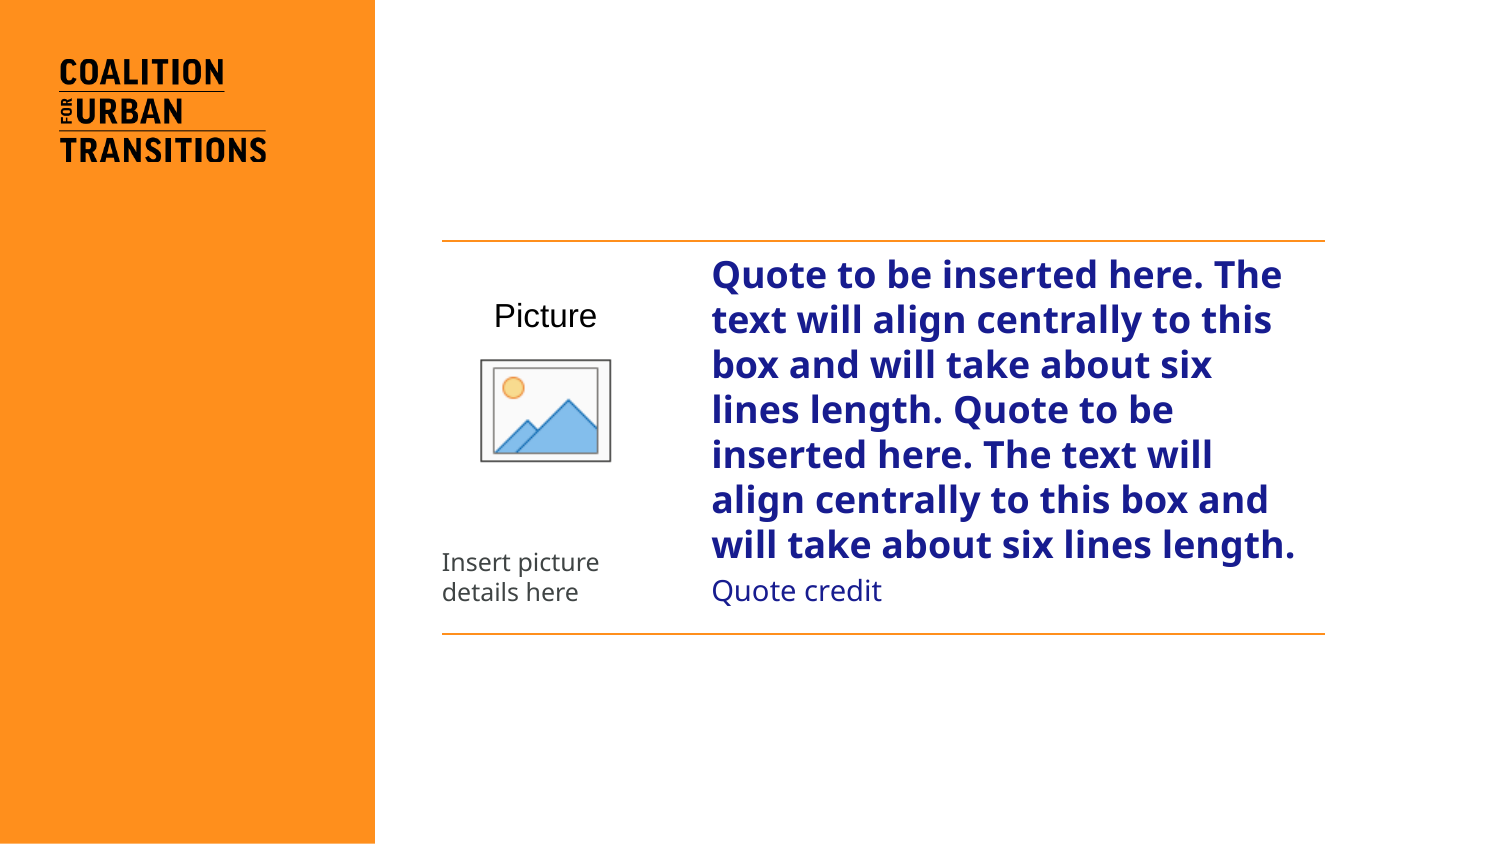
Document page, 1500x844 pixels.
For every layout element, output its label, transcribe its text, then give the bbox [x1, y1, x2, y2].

list Quote credit [696, 564, 1186, 607]
picture [442, 287, 649, 535]
list Quote to be inserted here. The text will align centrally to this box and will take about six lines length. Quote to be inserted here. The text will align centrally to this box and will take about six lines length. [696, 261, 1325, 555]
list Insert picture details here [426, 547, 659, 615]
